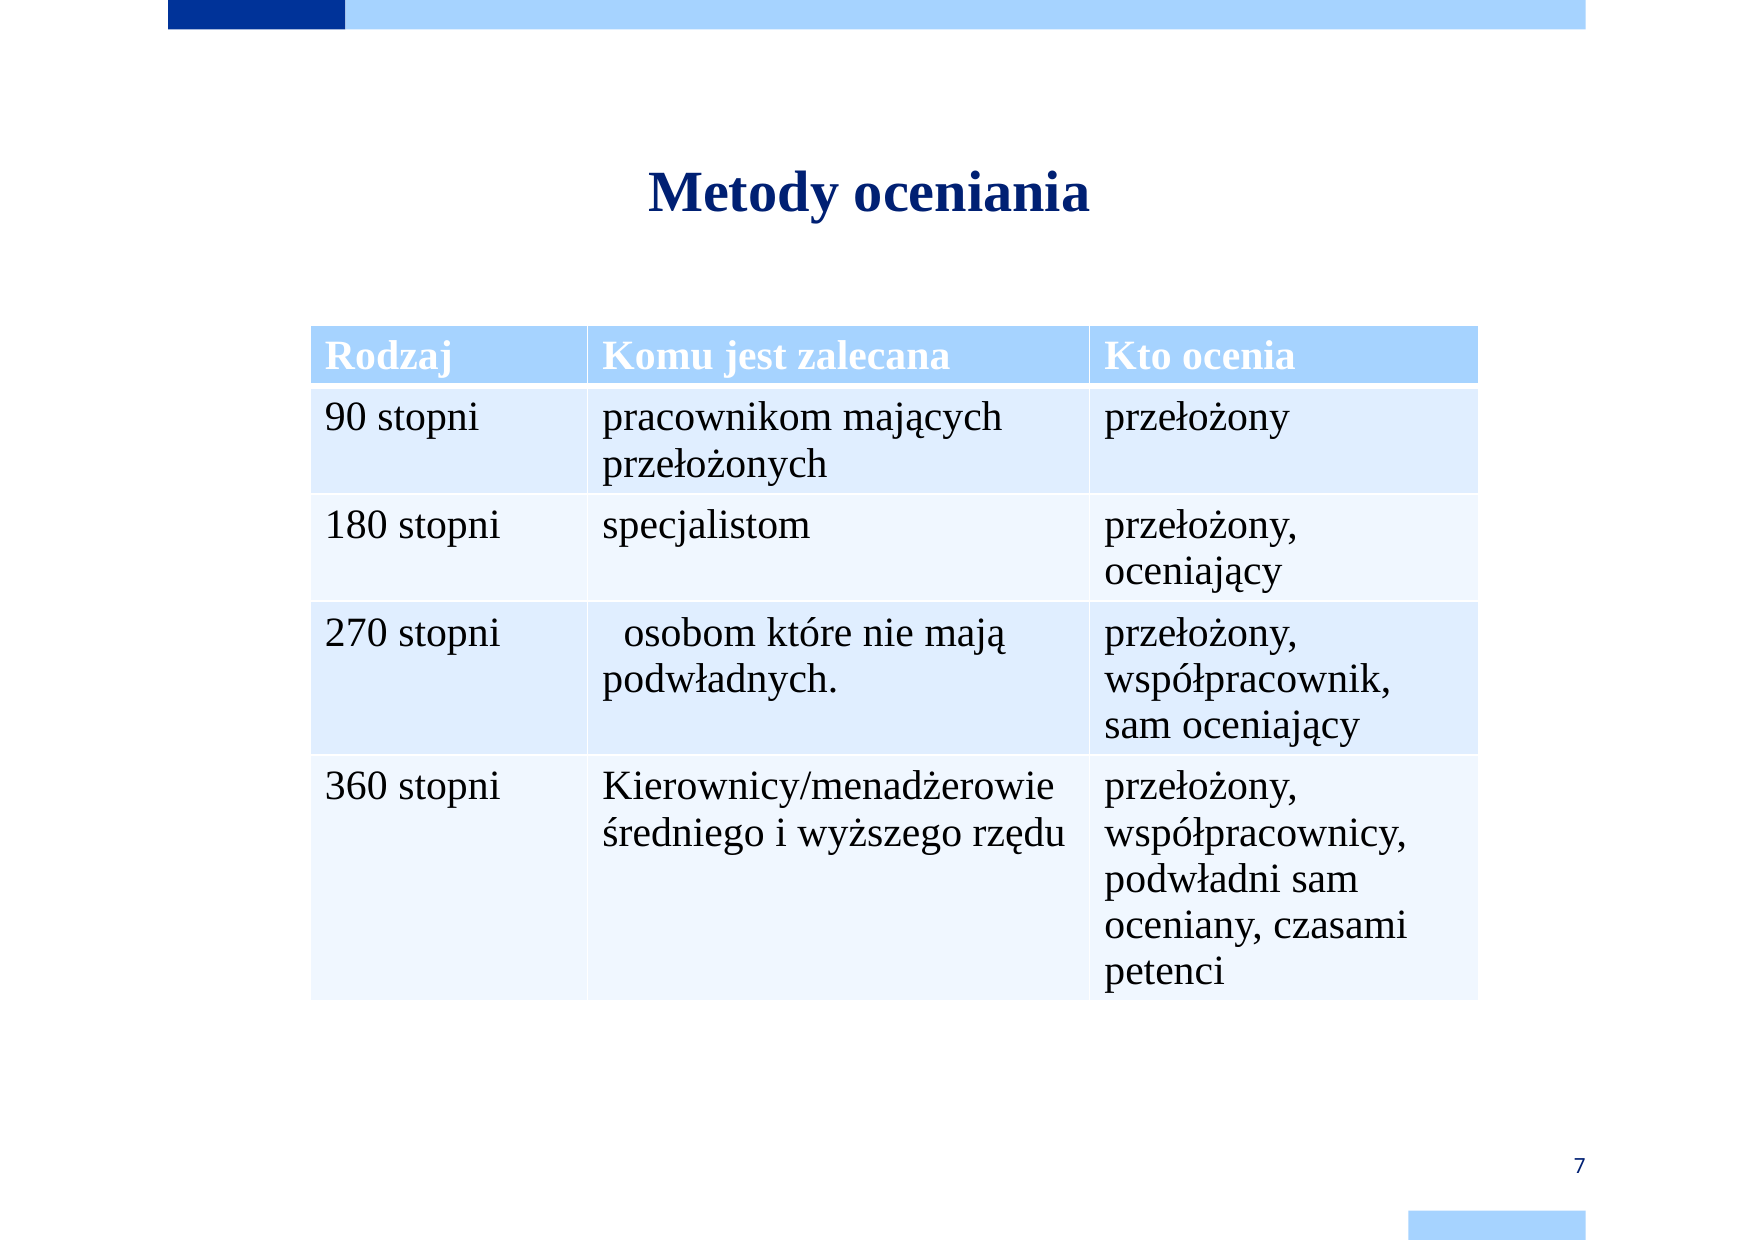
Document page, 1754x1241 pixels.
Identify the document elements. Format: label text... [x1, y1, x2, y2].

table_header Kto ocenia [1090, 326, 1478, 383]
list [168, 324, 1586, 1093]
table_cell przełożony, oceniający [1090, 495, 1478, 600]
table_cell przełożony, współpracownicy, podwładni sam oceniany, czasami petenci [1090, 756, 1478, 1000]
table_cell przełożony [1090, 389, 1478, 493]
table_cell przełożony, współpracownik, sam oceniający [1090, 602, 1478, 754]
table_cell pracownikom mających przełożonych [588, 389, 1089, 493]
table_cell 180 stopni [311, 495, 587, 600]
table_cell osobom które nie mają podwładnych. [588, 602, 1089, 754]
table_header Rodzaj [311, 326, 587, 383]
slide_number 7 [1408, 1151, 1586, 1182]
table_cell 90 stopni [311, 389, 587, 493]
table_cell 360 stopni [311, 756, 587, 1000]
title Metody oceniania [168, 147, 1586, 324]
table_cell specjalistom [588, 495, 1089, 600]
table_header Komu jest zalecana [588, 326, 1089, 383]
table_cell Kierownicy/menadżerowie średniego i wyższego rzędu [588, 756, 1089, 1000]
table_cell 270 stopni [311, 602, 587, 754]
